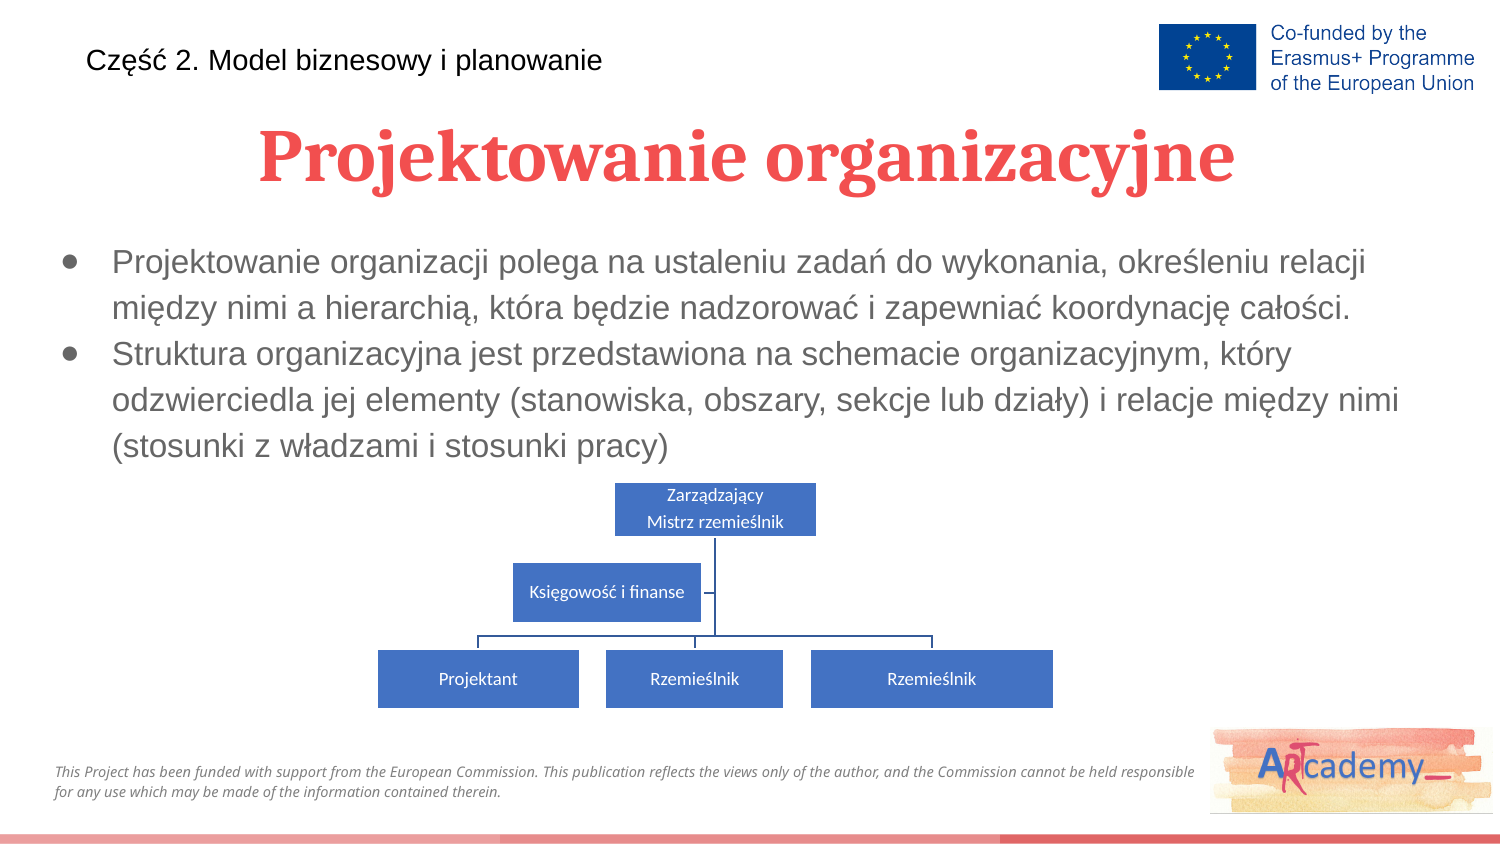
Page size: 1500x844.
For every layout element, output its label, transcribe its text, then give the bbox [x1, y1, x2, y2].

picture [1158, 24, 1474, 94]
text_box This Project has been funded with support from the European Commission. This publication reflects the views only of the author, and the Commission cannot be held responsible for any use which may be made of the information contained therein. [39, 754, 1205, 799]
list Projektowanie organizacji polega na ustaleniu zadań do wykonania, określeniu relacji między nimi a hierarchią, która będzie nadzorować i zapewniać koordynację całości. Struktura organizacyjna jest przedstawiona na schemacie organizacyjnym, który odzwierciedla jej elementy (stanowiska, obszary, sekcje lub działy) i relacje między nimi (stosunki z władzami i stosunki pracy) [21, 219, 1479, 732]
text_box Część 2. Model biznesowy i planowanie [70, 33, 750, 85]
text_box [376, 481, 1054, 710]
picture [1210, 709, 1493, 844]
title Projektowanie organizacyjne [9, 84, 1487, 212]
